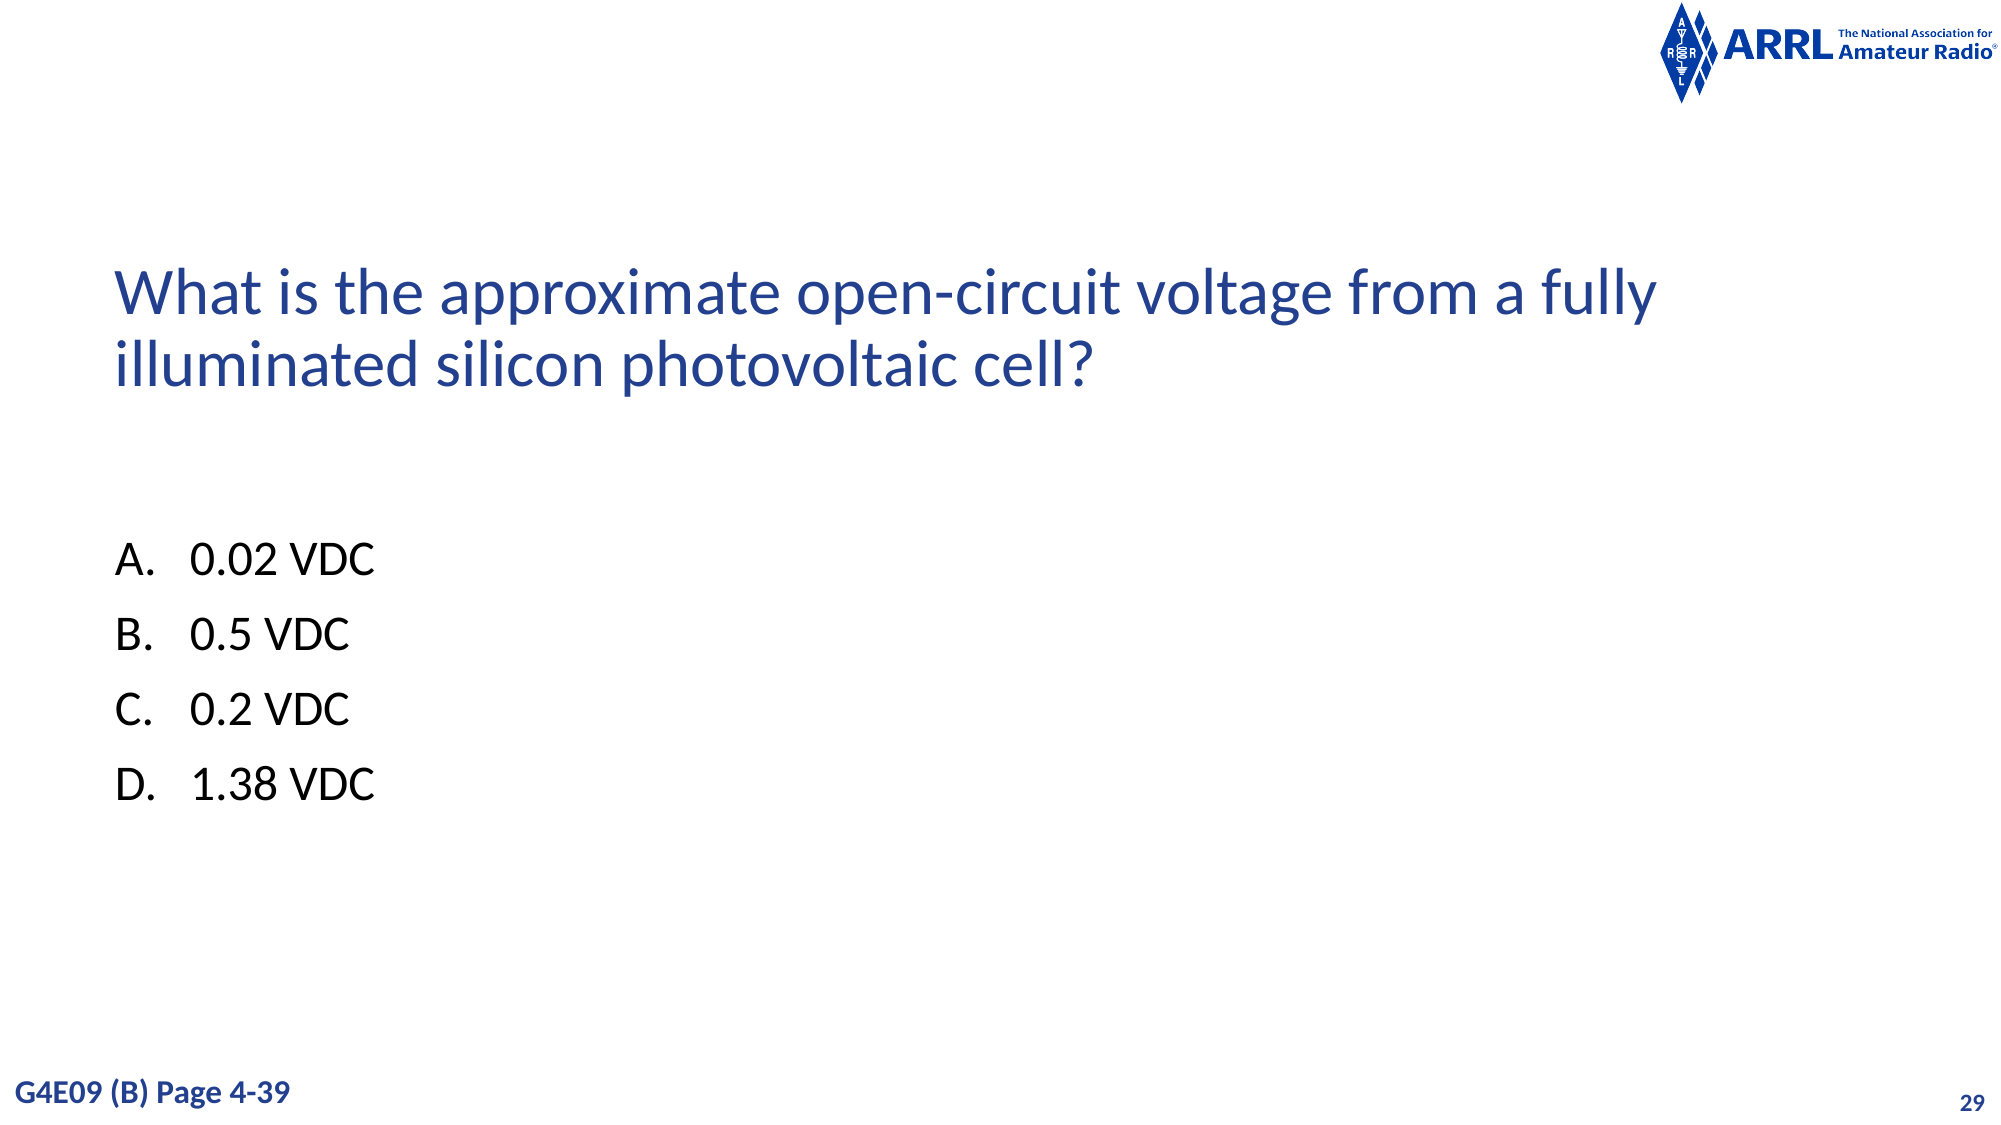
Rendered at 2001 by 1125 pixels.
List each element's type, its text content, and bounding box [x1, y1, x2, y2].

list 0.02 VDC 0.5 VDC 0.2 VDC 1.38 VDC [99, 525, 1900, 1005]
text_box G4E09 (B) Page 4-39 [0, 1062, 1313, 1118]
title What is the approximate open-circuit voltage from a fully illuminated silicon photovoltaic cell? [99, 249, 1900, 468]
picture [1658, 0, 1999, 106]
text_box 29 [1899, 1079, 2000, 1125]
